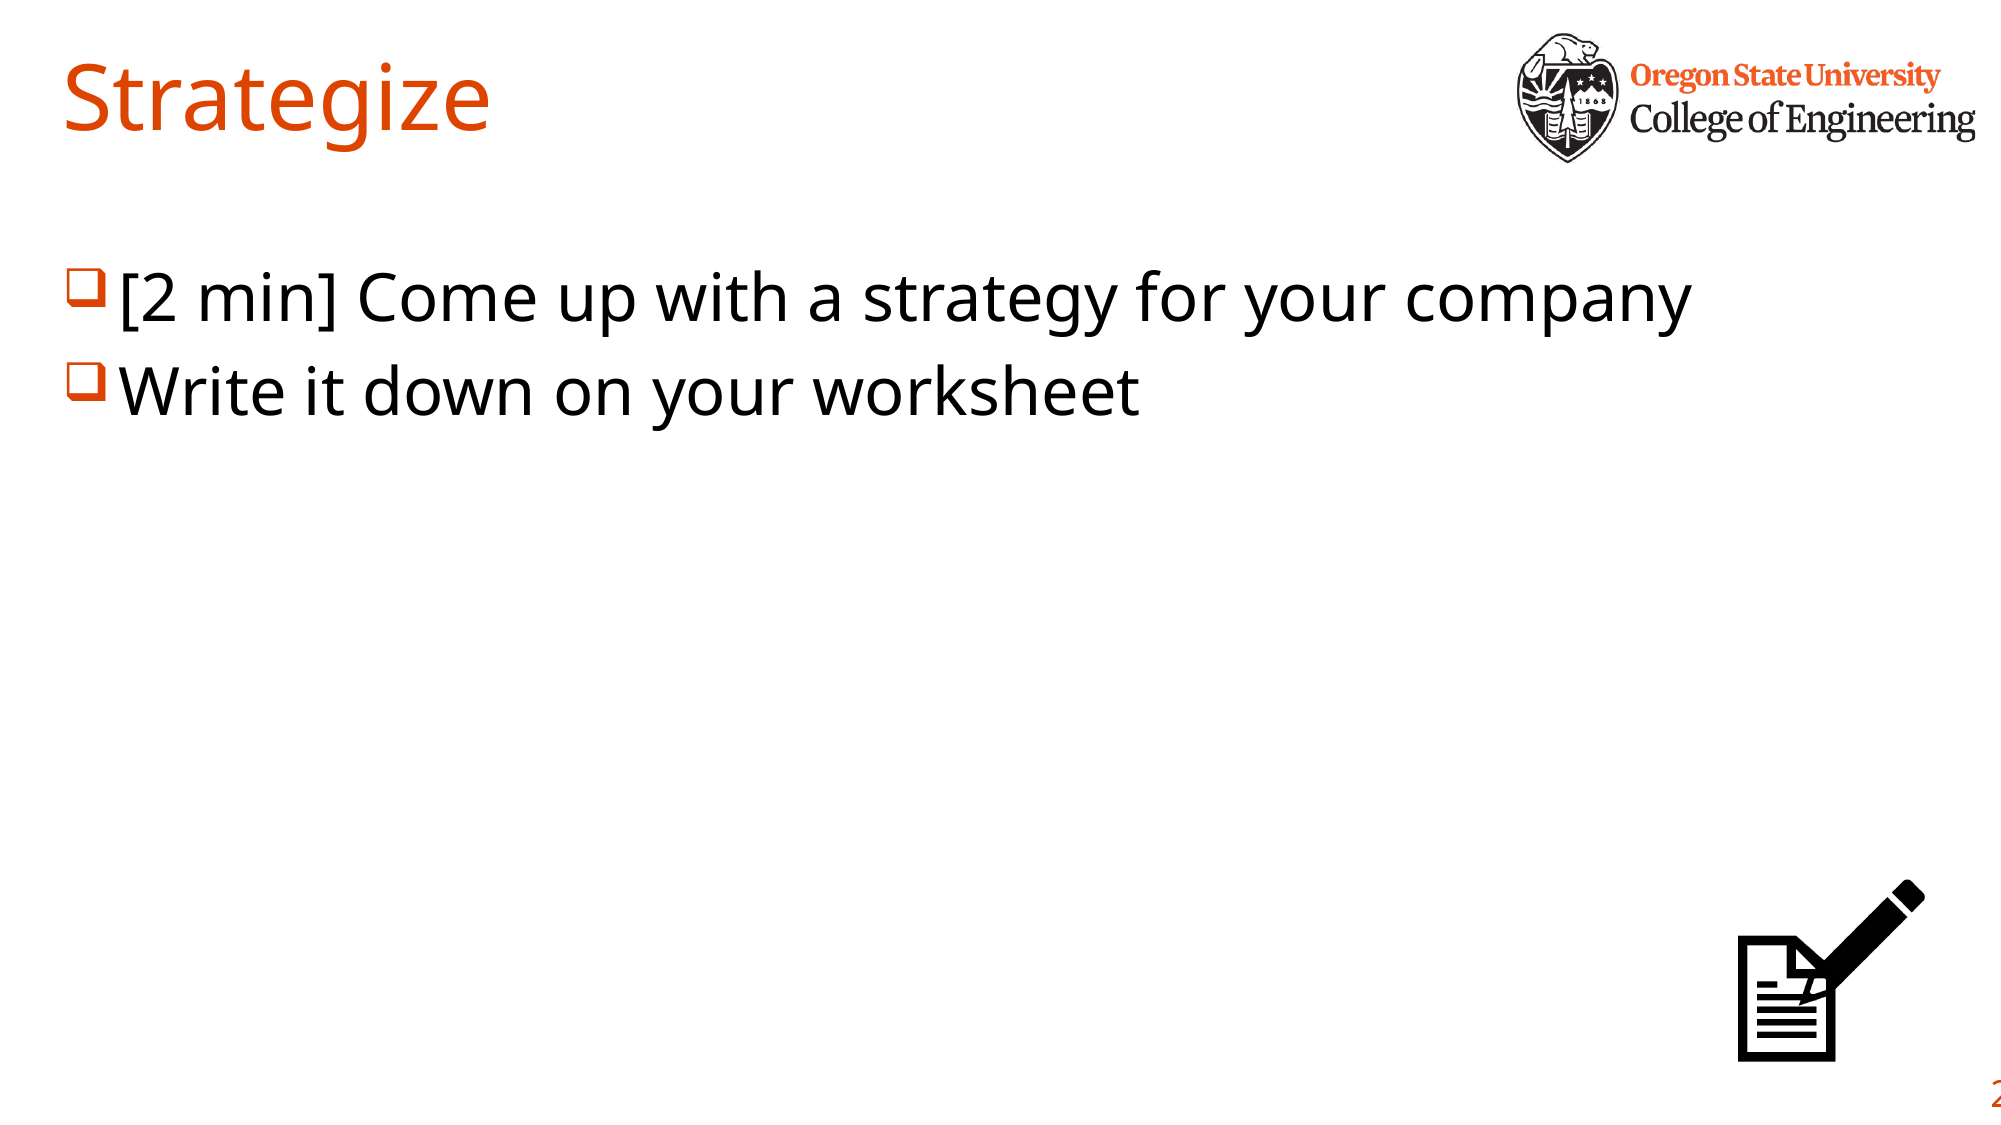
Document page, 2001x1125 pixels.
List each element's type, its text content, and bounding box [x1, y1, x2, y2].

title Strategize [48, 31, 1490, 228]
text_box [1710, 867, 1937, 1074]
list [2 min] Come up with a strategy for your company Write it down on your worksheet [48, 247, 1965, 1074]
